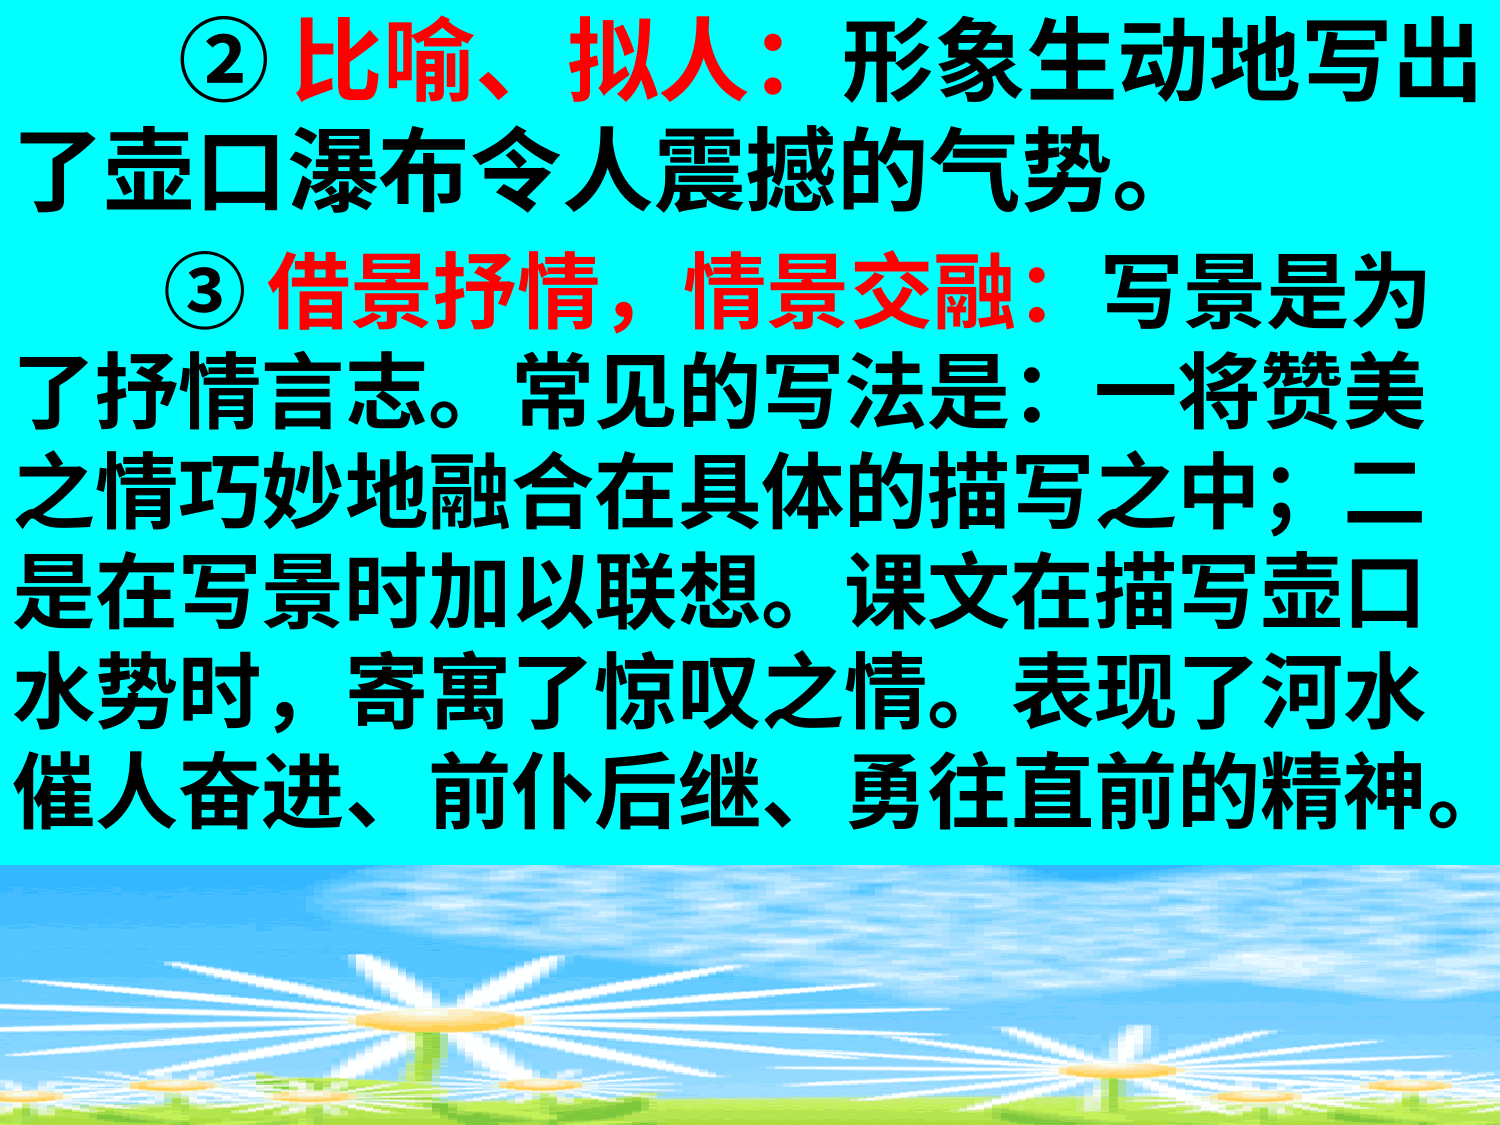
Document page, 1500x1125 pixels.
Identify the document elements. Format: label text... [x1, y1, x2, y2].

picture [0, 865, 1500, 1125]
list ②比喻、拟人：形象生动地写出了壶口瀑布令人震撼的气势。 ③借景抒情，情景交融：写景是为了抒情言志。常见的写法是：一将赞美之情巧妙地融合在具体的描写之中；二是在写景时加以联想。课文在描写壶口水势时，寄寓了惊叹之情。表现了河水催人奋进、前仆后继、勇往直前的精神。 [0, 0, 1500, 865]
